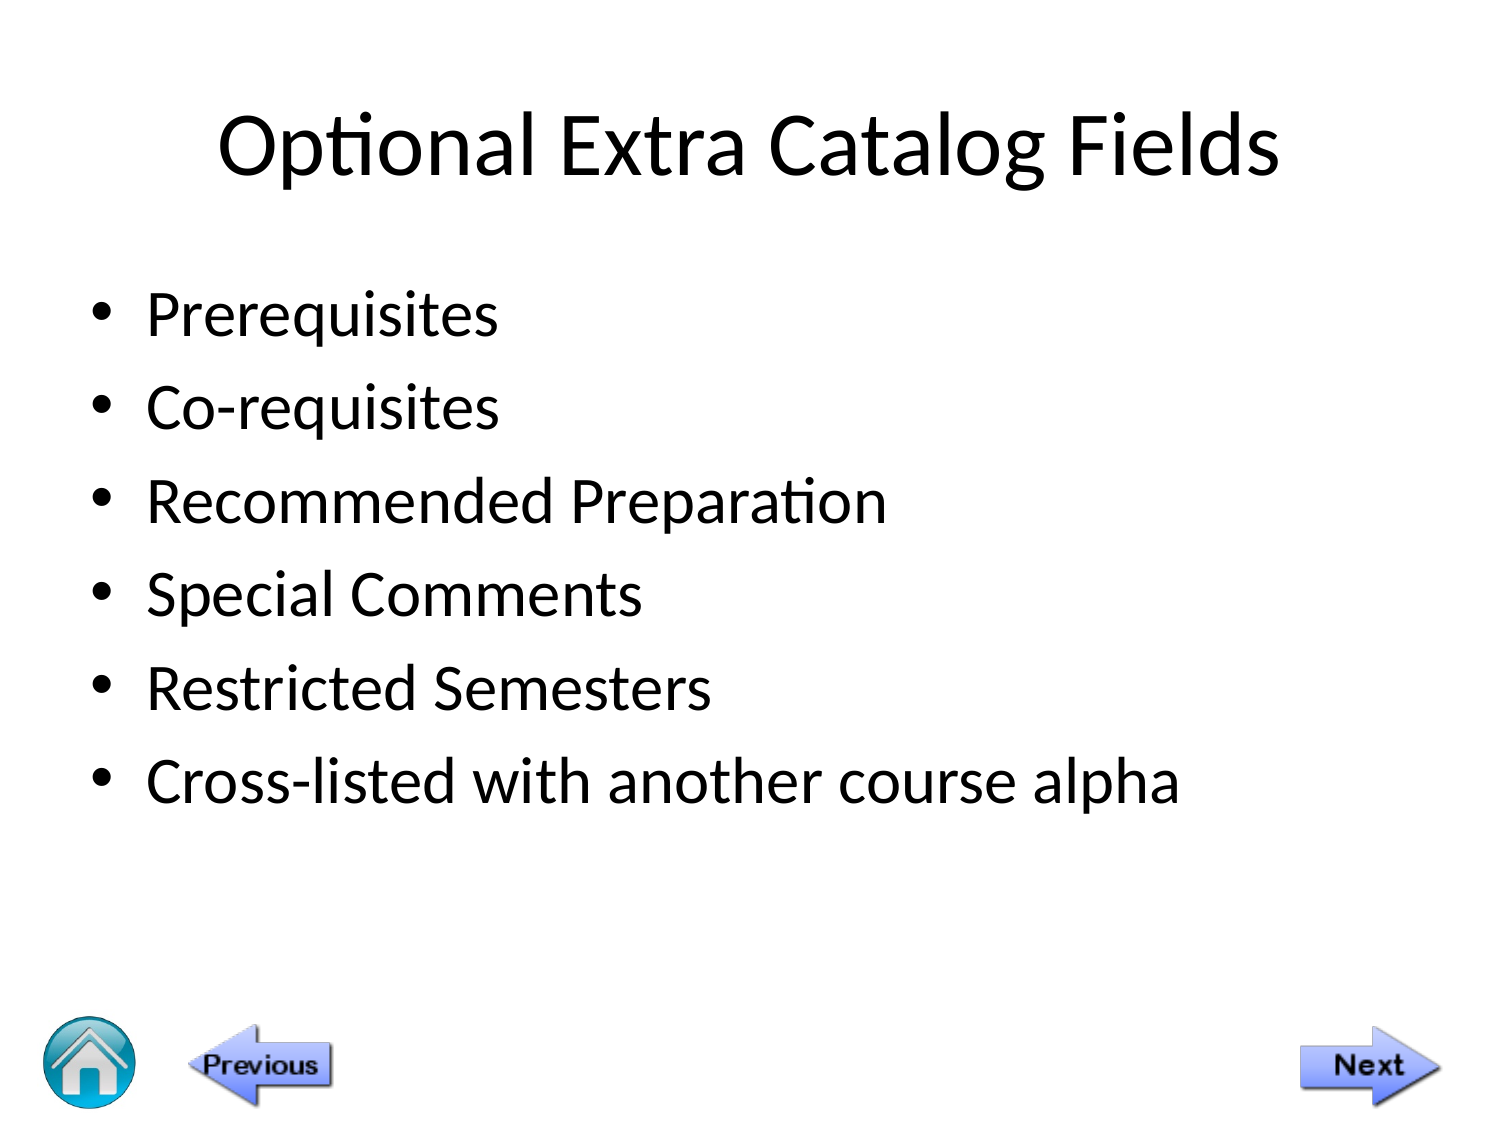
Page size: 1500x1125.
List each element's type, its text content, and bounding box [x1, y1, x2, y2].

picture [1299, 1025, 1447, 1113]
title Optional Extra Catalog Fields [75, 45, 1425, 233]
picture [187, 1023, 338, 1113]
list Prerequisites Co-requisites Recommended Preparation Special Comments Restricted Semesters Cross-listed with another course alpha [75, 262, 1425, 1005]
picture [37, 1009, 141, 1113]
